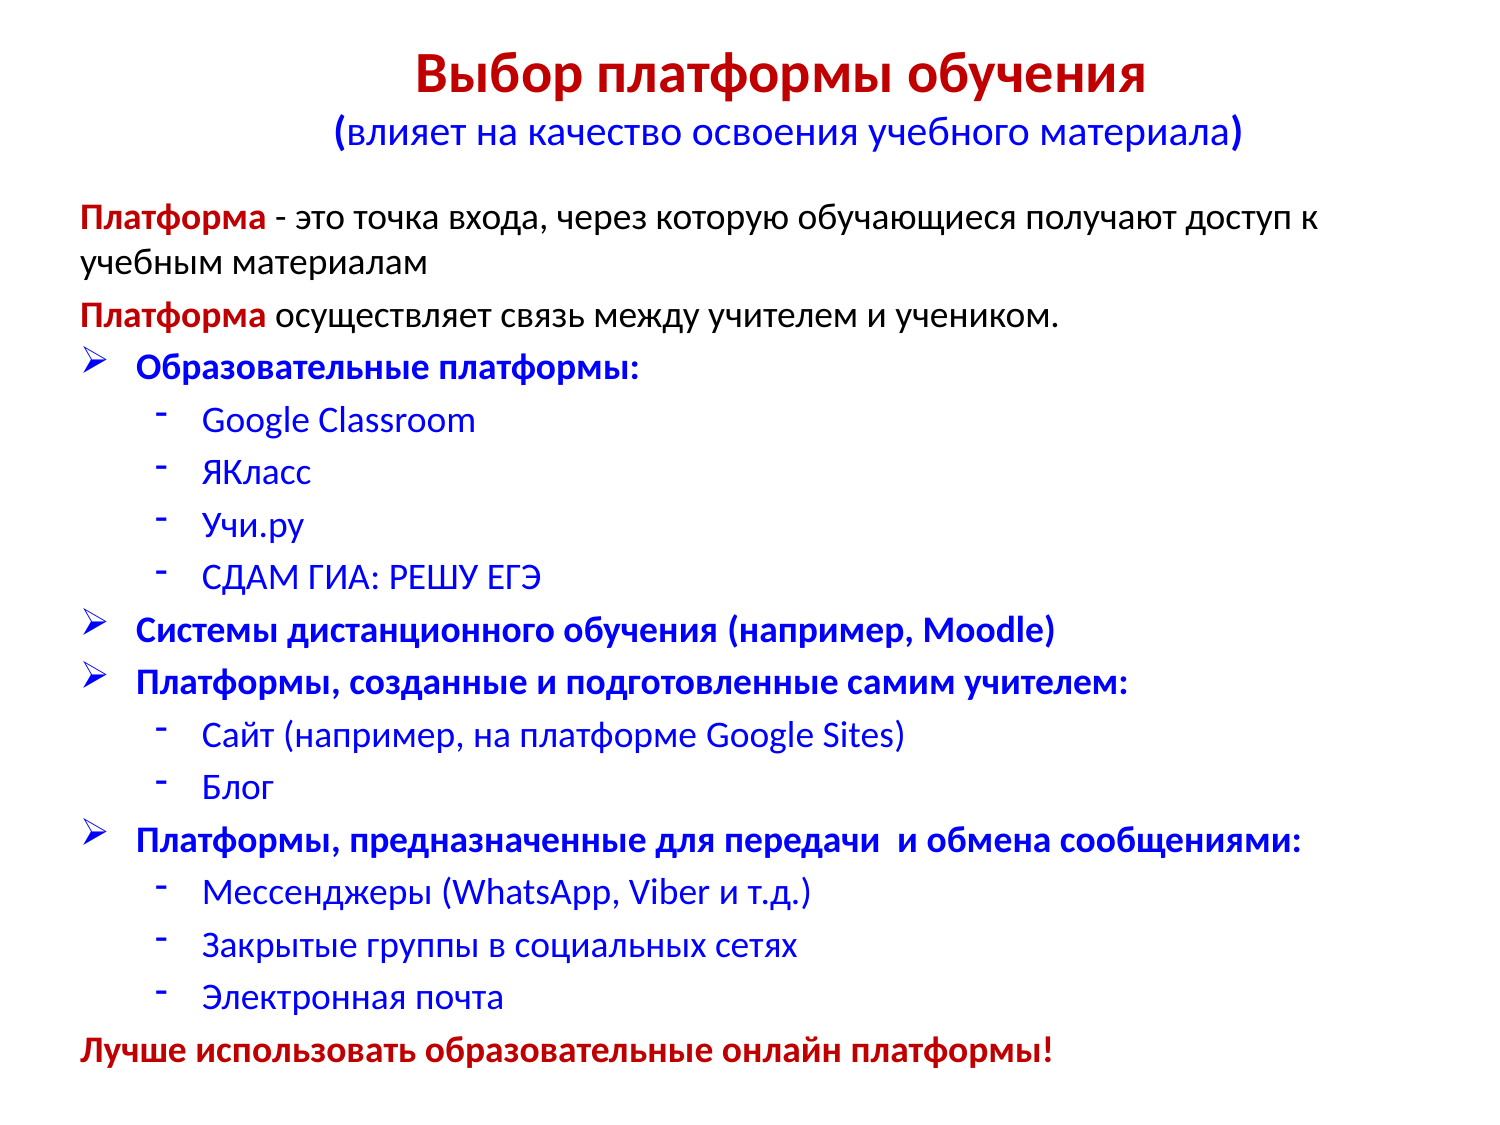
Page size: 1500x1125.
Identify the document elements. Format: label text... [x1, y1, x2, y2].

list Платформа - это точка входа, через которую обучающиеся получают доступ к учебным материалам Платформа осуществляет связь между учителем и учеником. Образовательные платформы: Google Classroom ЯКласс Учи.ру СДАМ ГИА: РЕШУ ЕГЭ Системы диcтанционного обучения (например, Moodle) Платформы, созданные и подготовленные самим учителем: Сайт (например, на платформе Google Sites) Блог Платформы, предназначенные для передачи и обмена сообщениями: Мессенджеры (WhatsApp, Viber и т.д.) Закрытые группы в социальных сетях Электронная почта Лучше использовать образовательные онлайн платформы! [64, 184, 1473, 1059]
title Выбор платформы обучения (влияет на качество освоения учебного материала) [76, 0, 1500, 188]
